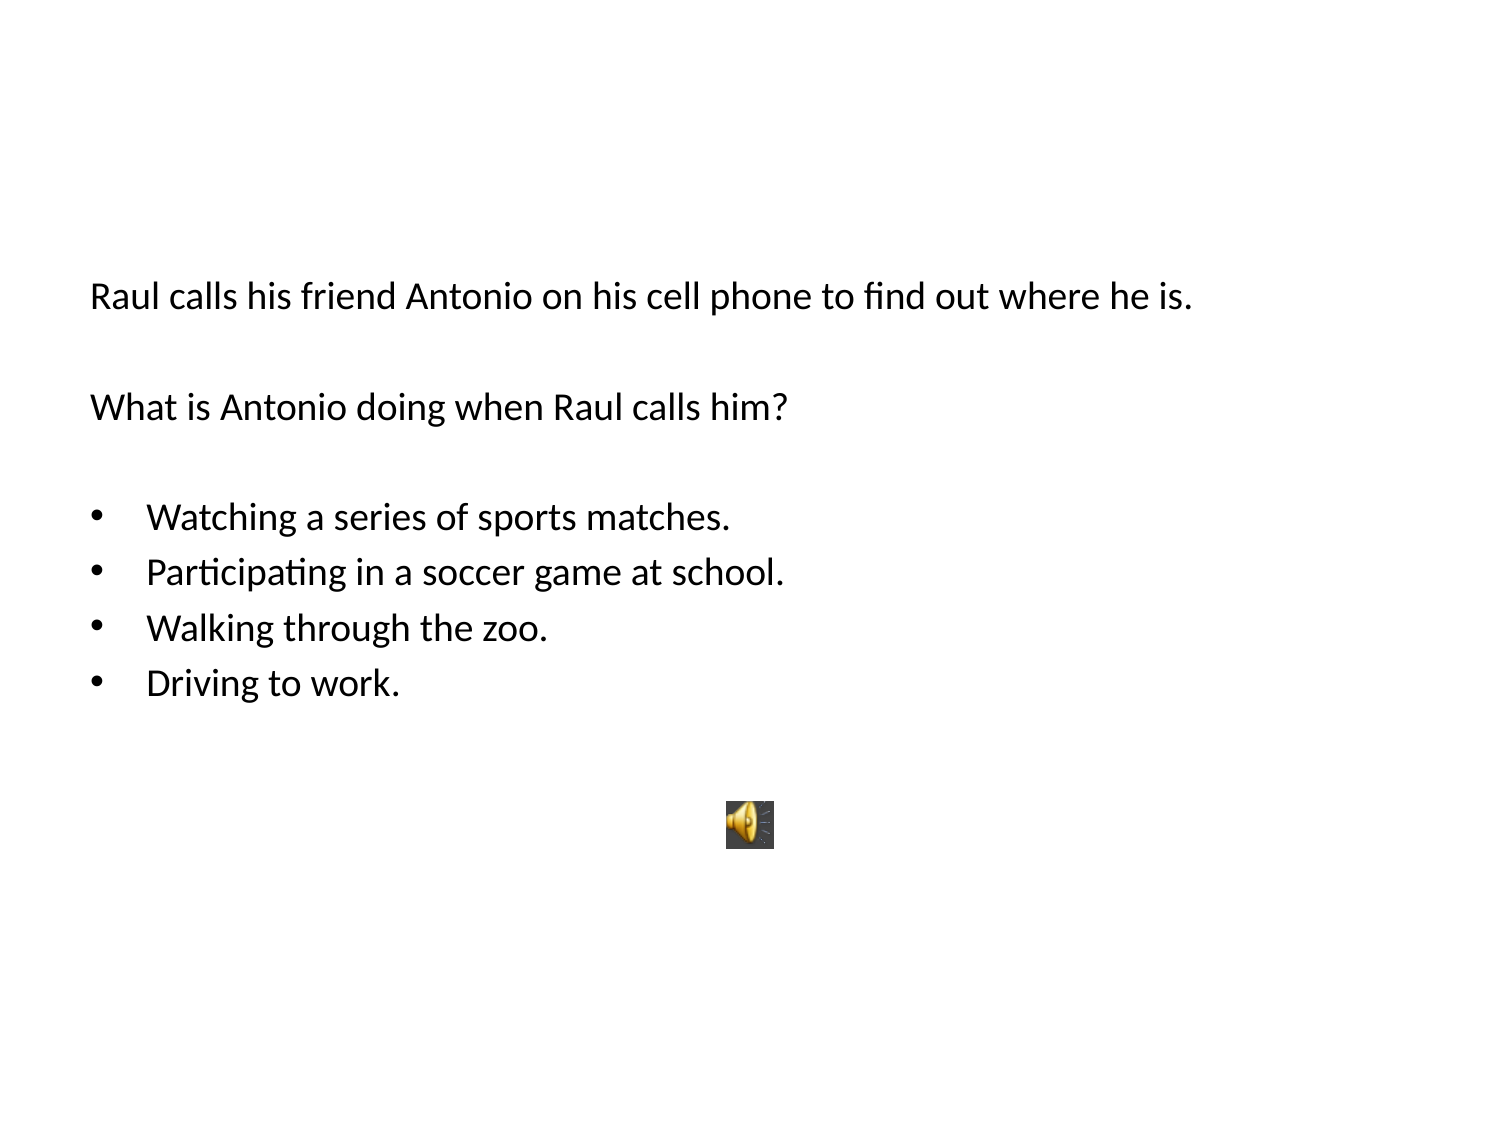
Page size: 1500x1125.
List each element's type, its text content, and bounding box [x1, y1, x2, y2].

picture [724, 799, 776, 851]
list Raul calls his friend Antonio on his cell phone to find out where he is. What is Antonio doing when Raul calls him? Watching a series of sports matches. Participating in a soccer game at school. Walking through the zoo. Driving to work. [75, 262, 1425, 1005]
